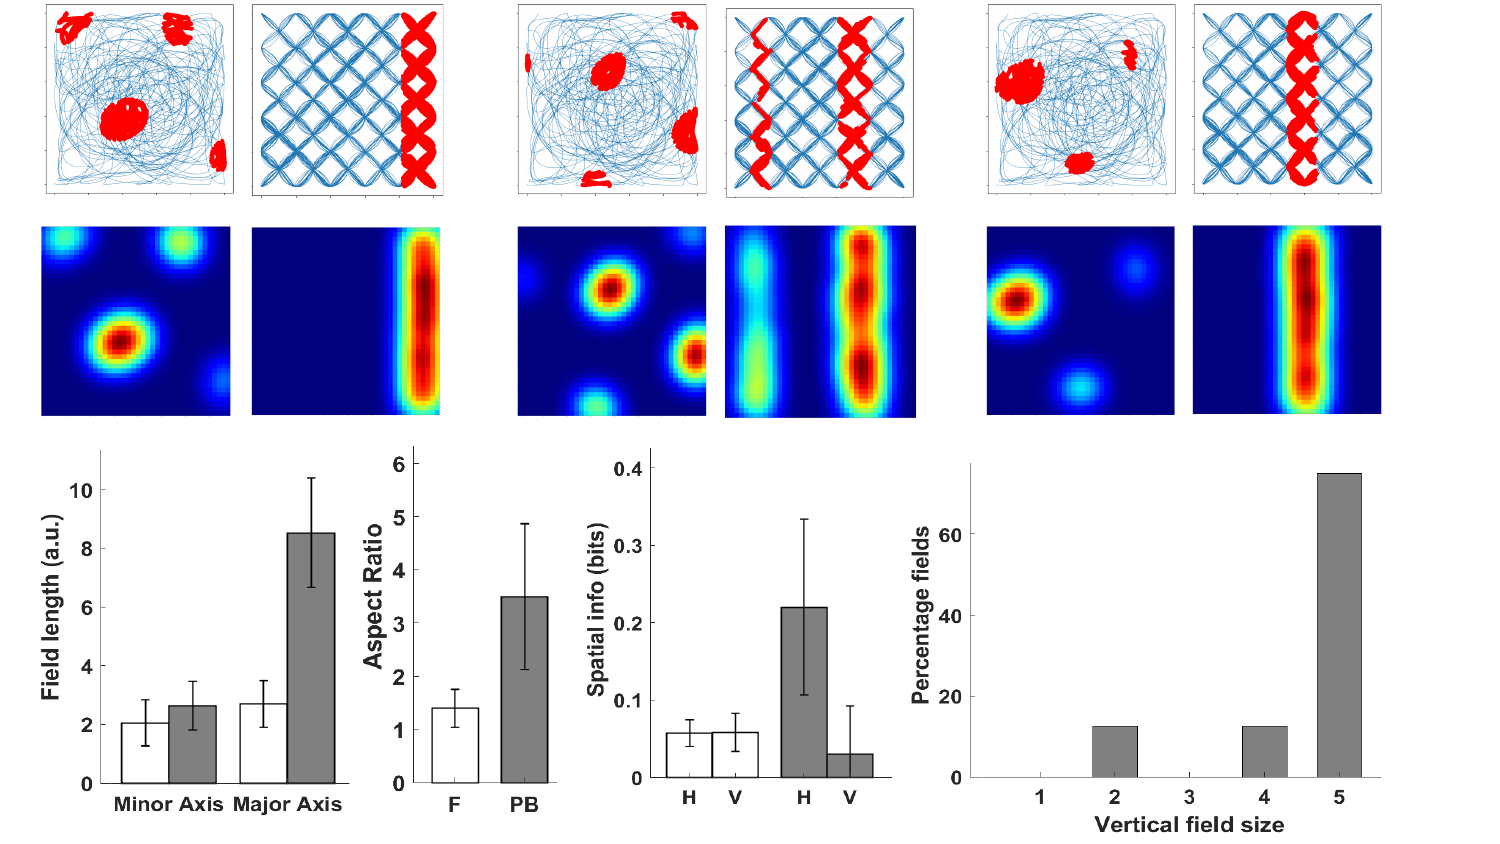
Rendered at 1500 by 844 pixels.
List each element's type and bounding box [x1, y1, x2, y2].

text_box [27, 440, 1382, 838]
picture [986, 226, 1176, 416]
picture [516, 3, 707, 196]
picture [724, 7, 915, 199]
picture [516, 226, 707, 417]
picture [1192, 3, 1382, 195]
picture [724, 225, 917, 418]
picture [251, 226, 441, 416]
picture [1192, 225, 1382, 415]
picture [44, 3, 235, 195]
picture [250, 3, 444, 198]
picture [41, 226, 231, 417]
picture [986, 3, 1176, 195]
